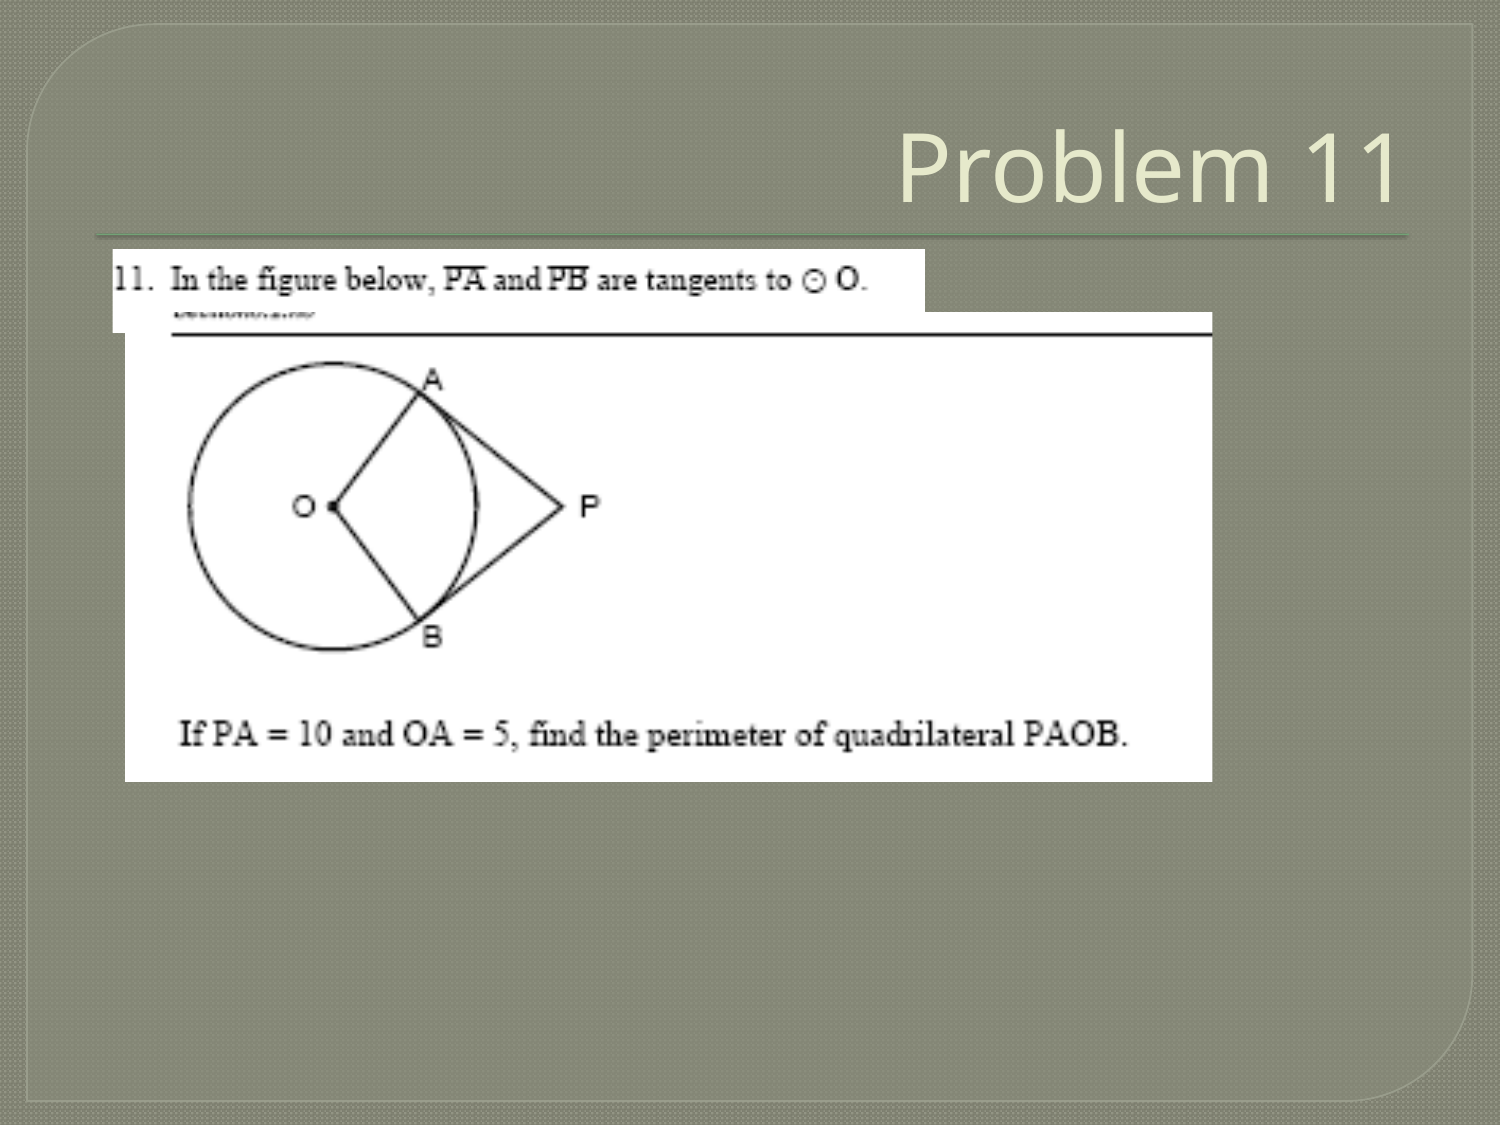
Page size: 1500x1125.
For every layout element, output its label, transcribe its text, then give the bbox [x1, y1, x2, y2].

title Problem 11 [75, 41, 1425, 230]
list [112, 249, 926, 333]
picture [124, 312, 1213, 782]
